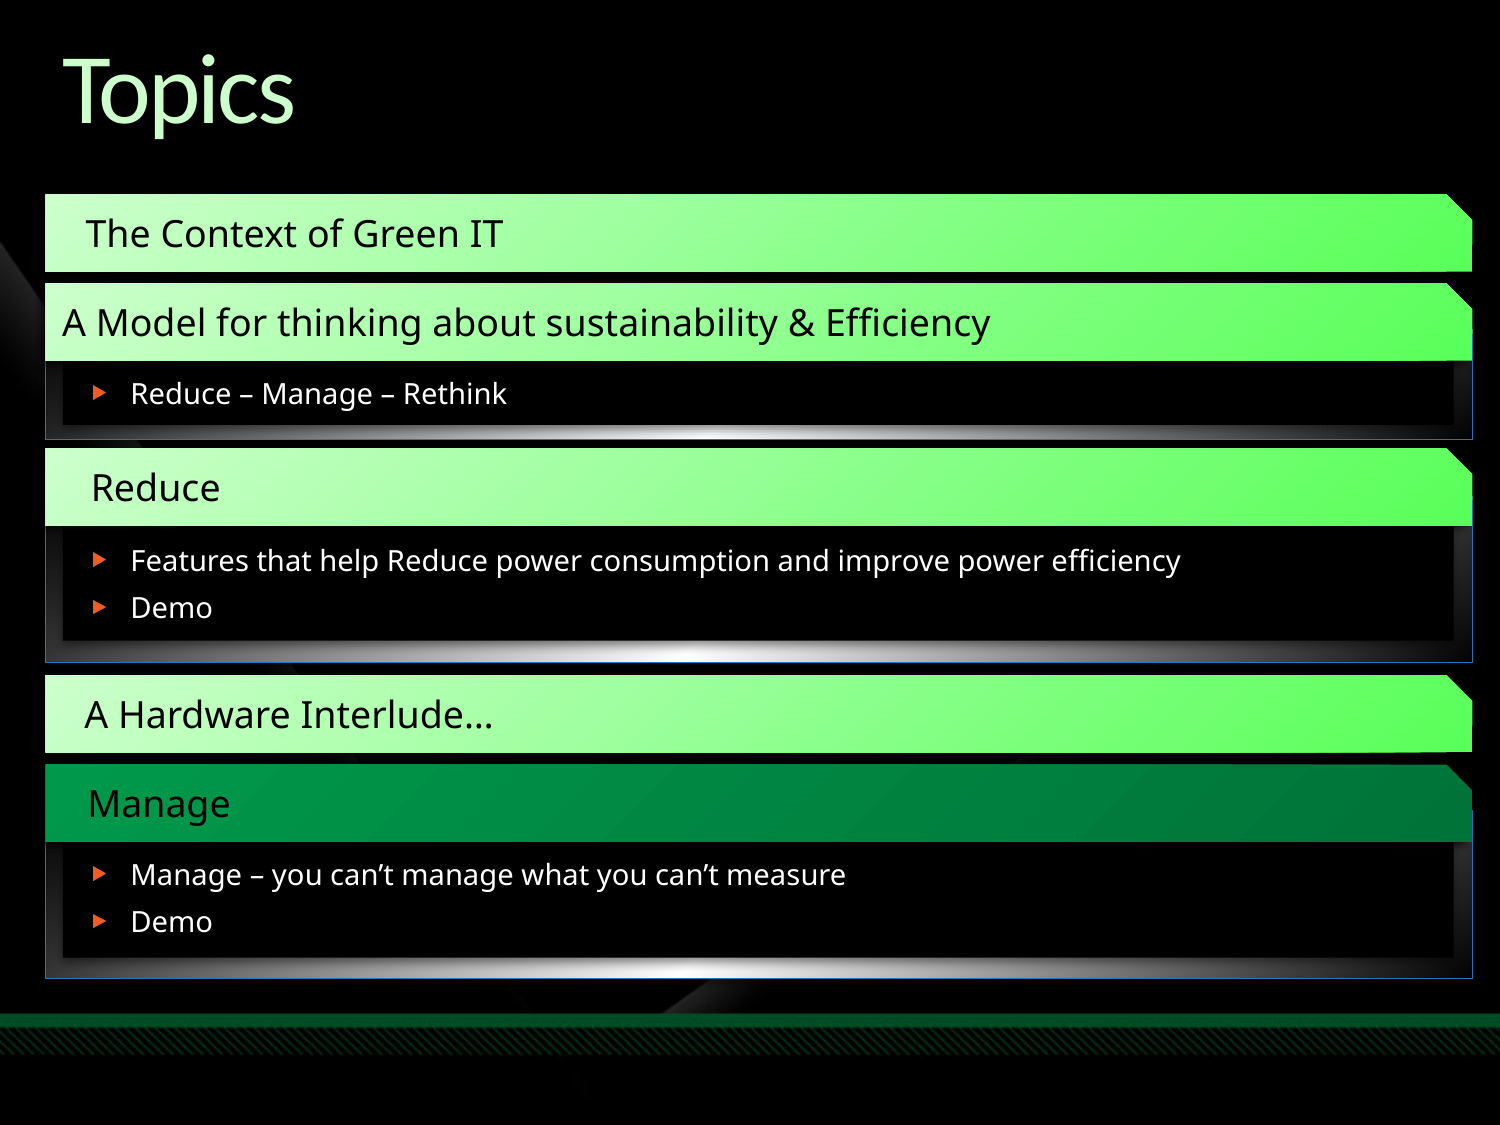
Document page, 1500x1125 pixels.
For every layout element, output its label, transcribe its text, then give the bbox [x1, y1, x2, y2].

text_box [62, 854, 1454, 958]
text_box Manage [72, 772, 246, 833]
text_box [45, 283, 1473, 361]
text_box [45, 764, 1473, 842]
text_box A Model for thinking about sustainability & Efficiency [47, 291, 1007, 352]
text_box Reduce [76, 456, 236, 517]
text_box Reduce – Manage – Rethink [78, 373, 1432, 418]
text_box A Hardware Interlude… [69, 683, 509, 744]
text_box [45, 531, 1473, 663]
text_box Manage – you can’t manage what you can’t measure Demo [78, 854, 1432, 946]
text_box The Context of Green IT [70, 202, 519, 263]
text_box [45, 849, 1473, 979]
picture [0, 0, 1500, 1125]
text_box [45, 194, 1473, 272]
text_box [45, 368, 1473, 440]
title Topics [62, 37, 1438, 147]
text_box [62, 373, 1454, 425]
text_box [45, 675, 1473, 753]
text_box Features that help Reduce power consumption and improve power efficiency Demo [78, 536, 1432, 632]
text_box [62, 536, 1454, 641]
text_box [45, 448, 1473, 526]
